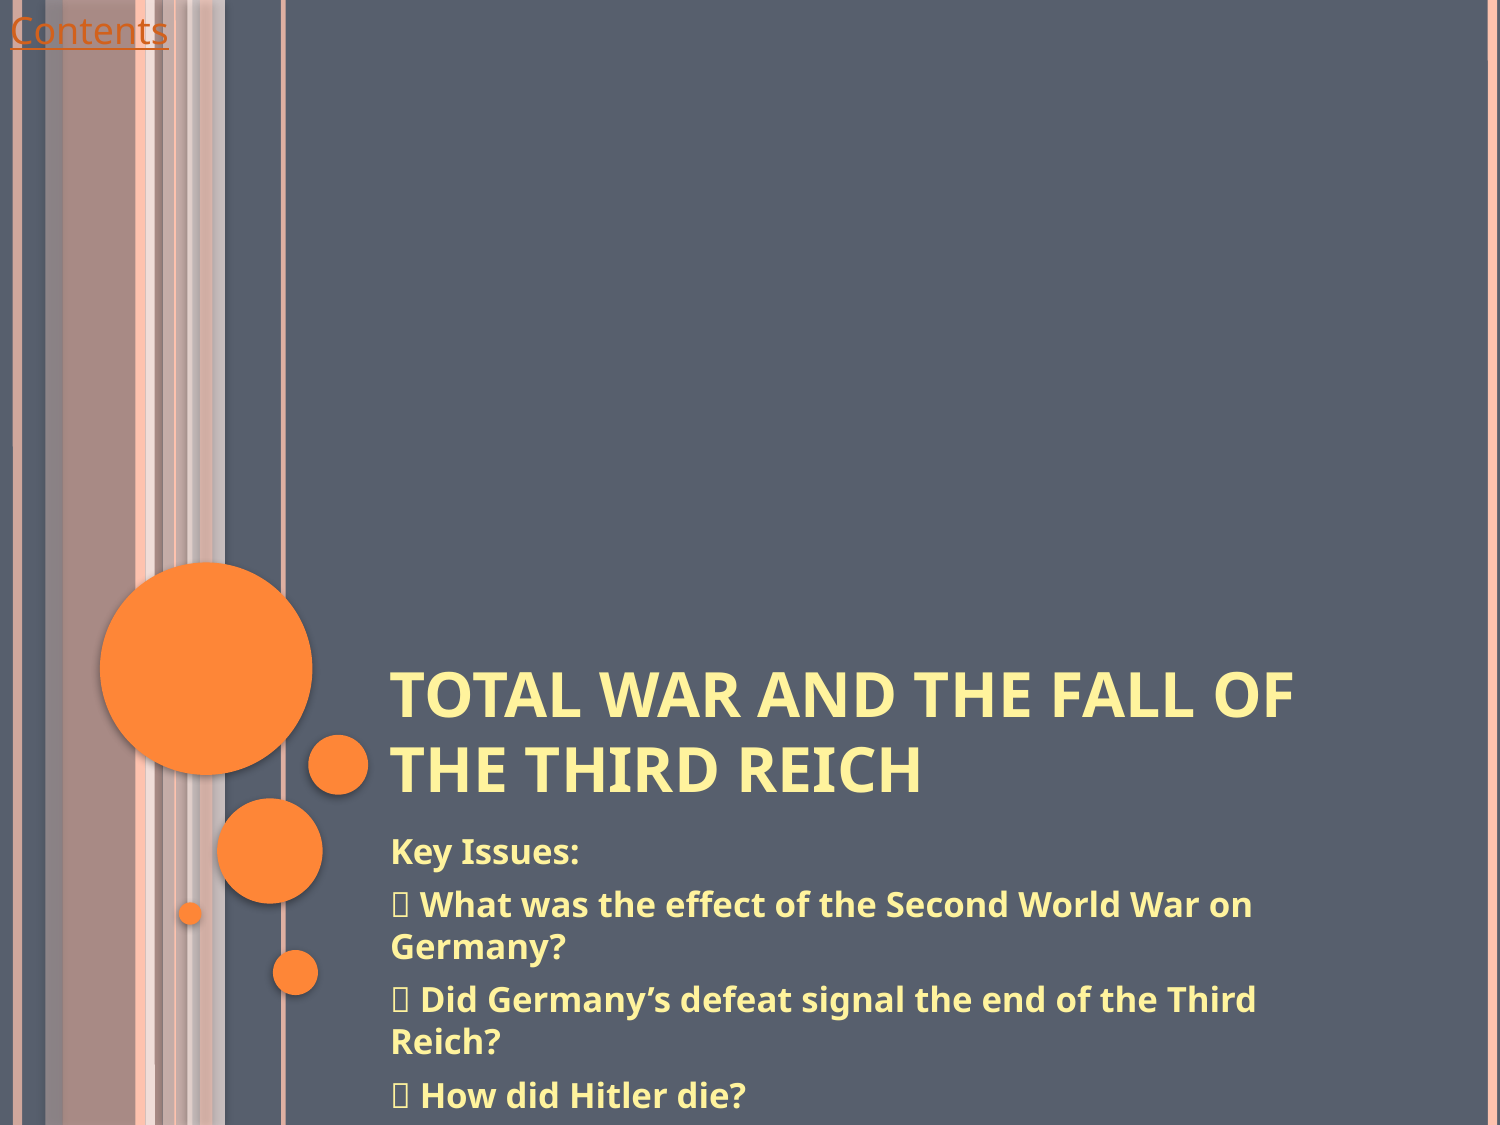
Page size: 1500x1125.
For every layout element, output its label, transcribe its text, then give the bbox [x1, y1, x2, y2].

list Key Issues:  What was the effect of the Second World War on Germany?  Did Germany’s defeat signal the end of the Third Reich?  How did Hitler die? [374, 821, 1388, 1125]
title Total War and the Fall of the Third Reich [375, 474, 1388, 812]
